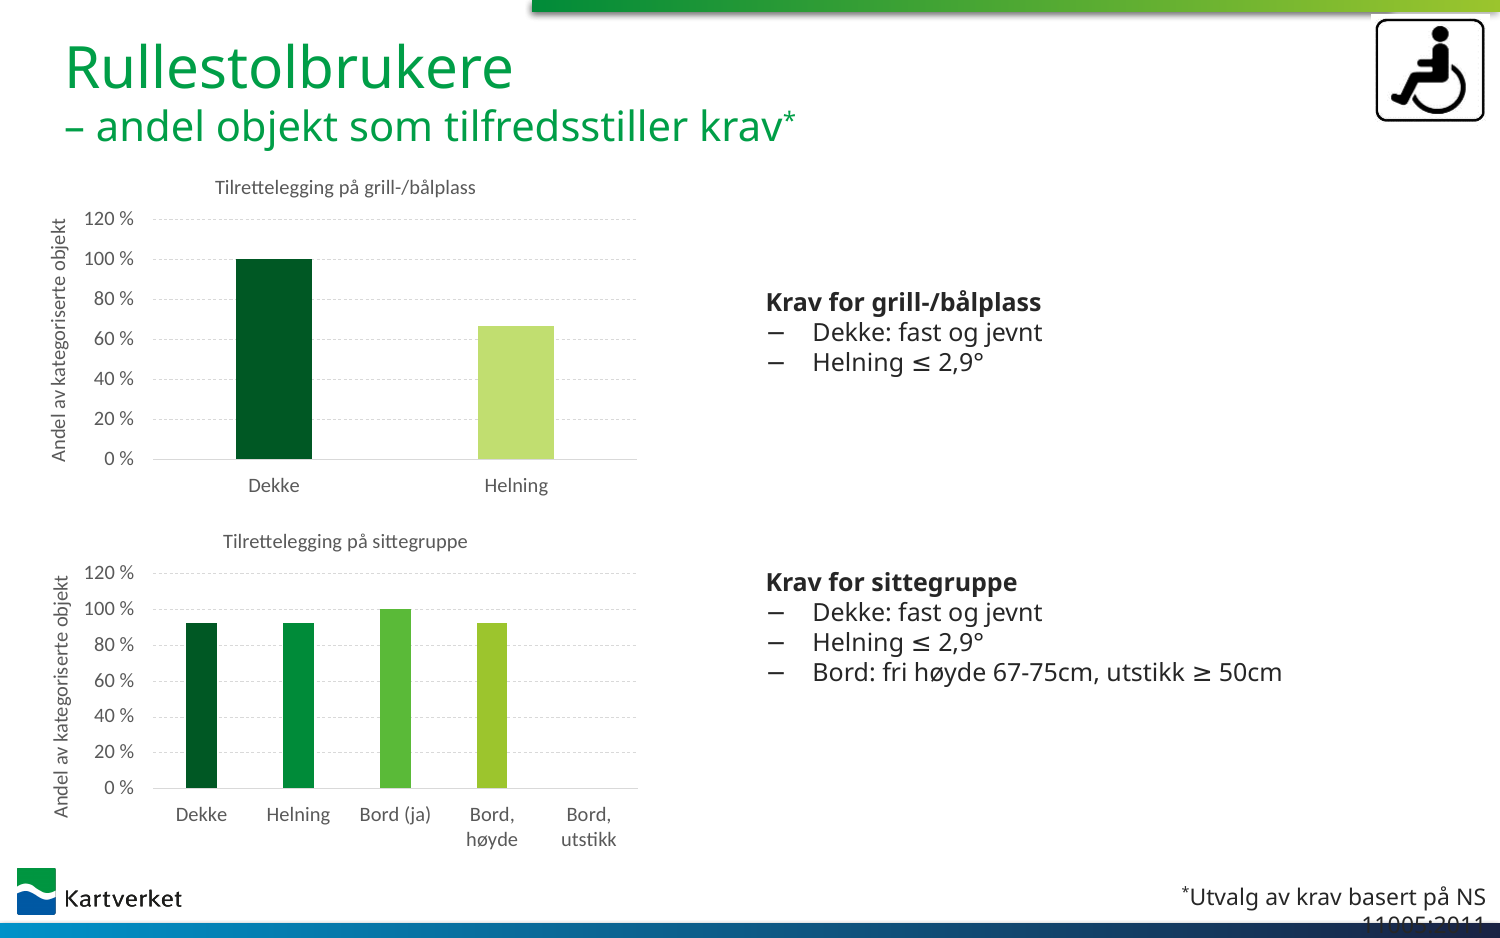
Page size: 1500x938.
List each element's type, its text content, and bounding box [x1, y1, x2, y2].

text_box Krav for grill-/bålplass Dekke: fast og jevnt Helning ≤ 2,9° [750, 279, 1452, 384]
text_box Rullestolbrukere – andel objekt som tilfredsstiller krav* [49, 14, 1431, 158]
text_box Krav for sittegruppe Dekke: fast og jevnt Helning ≤ 2,9° Bord: fri høyde 67-75cm, utstikk ≥ 50cm [750, 559, 1500, 694]
picture [41, 166, 650, 505]
picture [41, 520, 650, 859]
picture [1371, 13, 1491, 127]
text_box *Utvalg av krav basert på NS 11005:2011 [1068, 873, 1500, 938]
